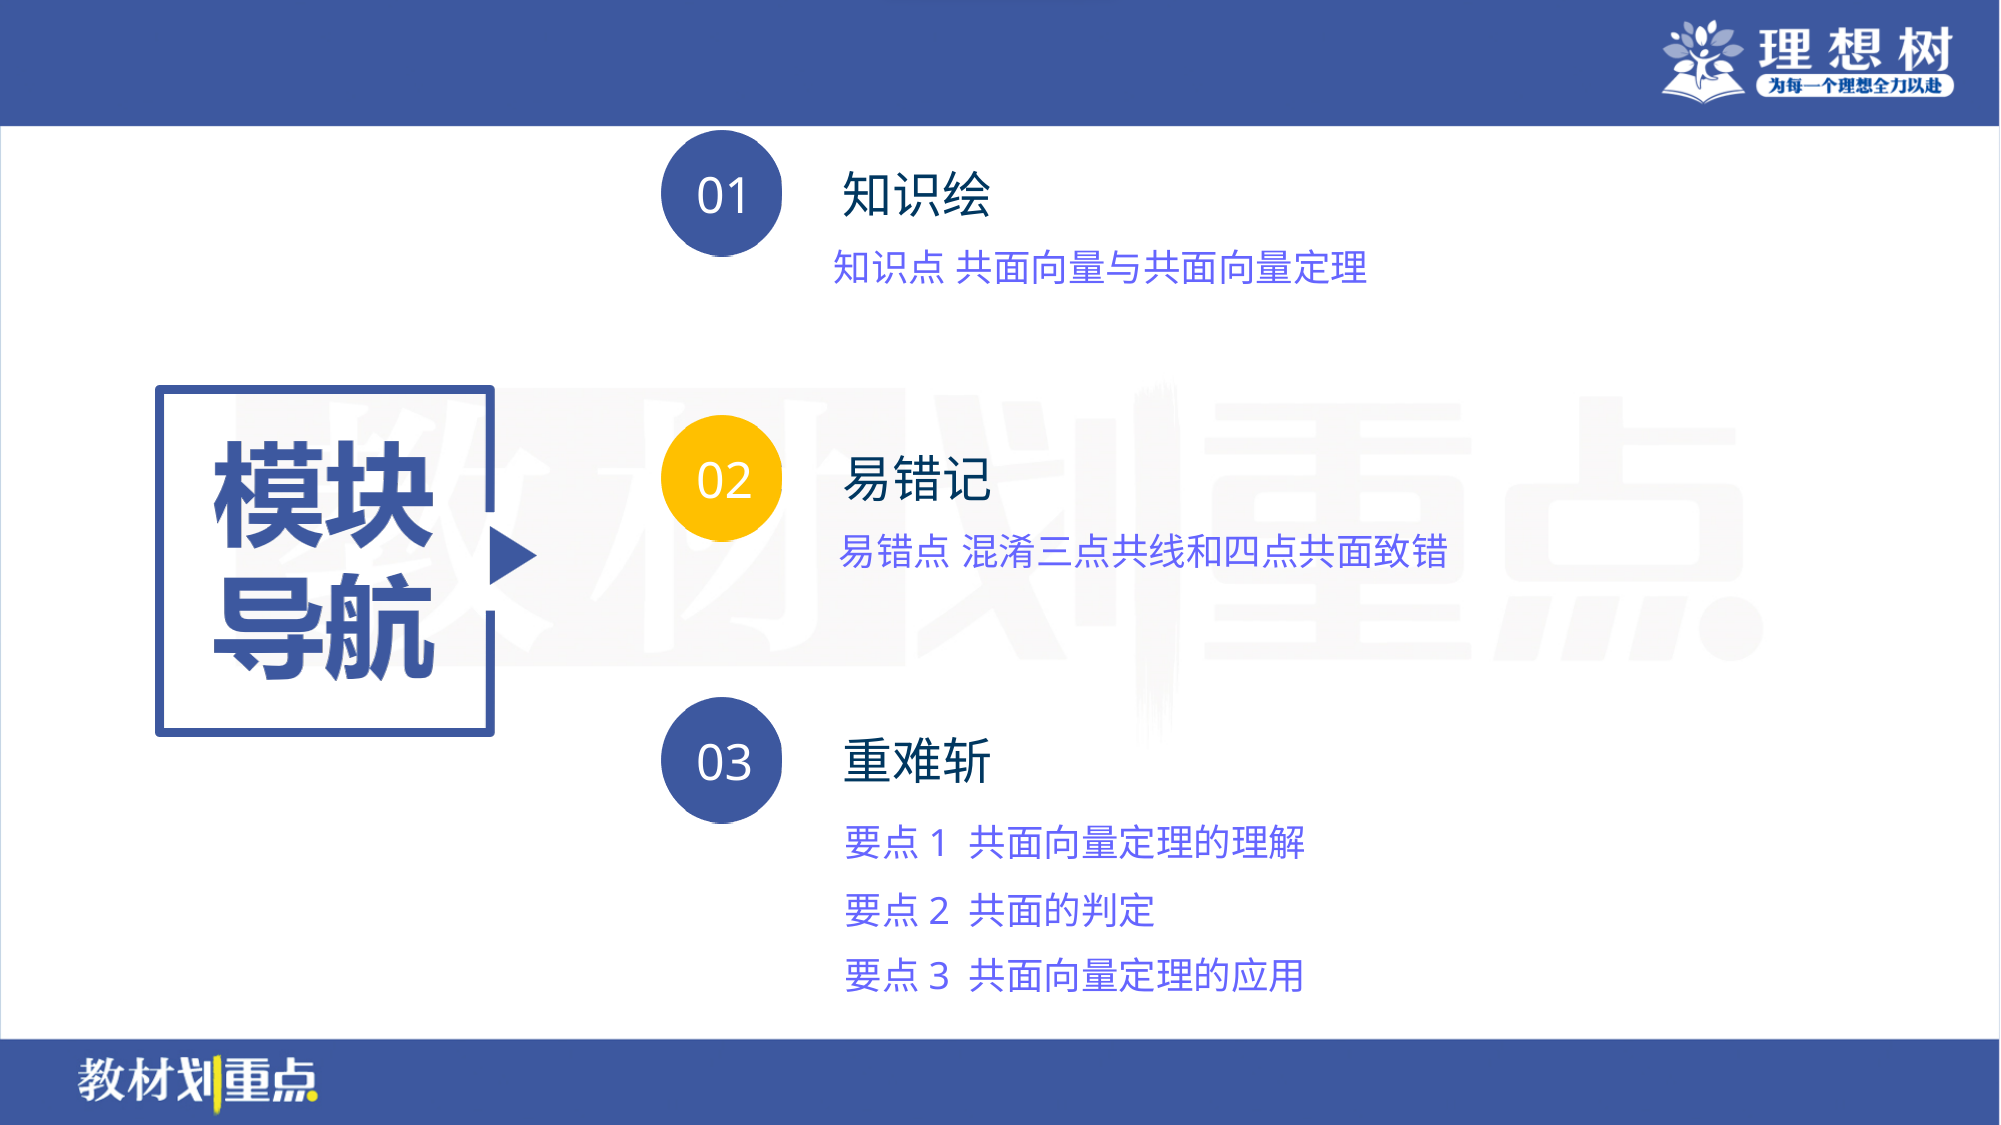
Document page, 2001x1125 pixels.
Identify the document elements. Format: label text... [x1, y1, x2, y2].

text_box 重难斩 [814, 721, 1022, 797]
picture [0, 0, 2000, 1125]
text_box 要点1 共面向量定理的理解 [844, 811, 1967, 870]
text_box 知识点 共面向量与共面向量定理 [833, 236, 1956, 296]
text_box 易错记 [814, 439, 1022, 515]
text_box 要点2 共面的判定 [844, 880, 1967, 939]
text_box 要点3 共面向量定理的应用 [844, 944, 1967, 1004]
text_box 易错点 混淆三点共线和四点共面致错 [839, 520, 1961, 580]
text_box 02 [782, 415, 788, 542]
text_box 知识绘 [814, 155, 1022, 231]
text_box 03 [782, 697, 788, 824]
text_box 01 [782, 130, 788, 257]
